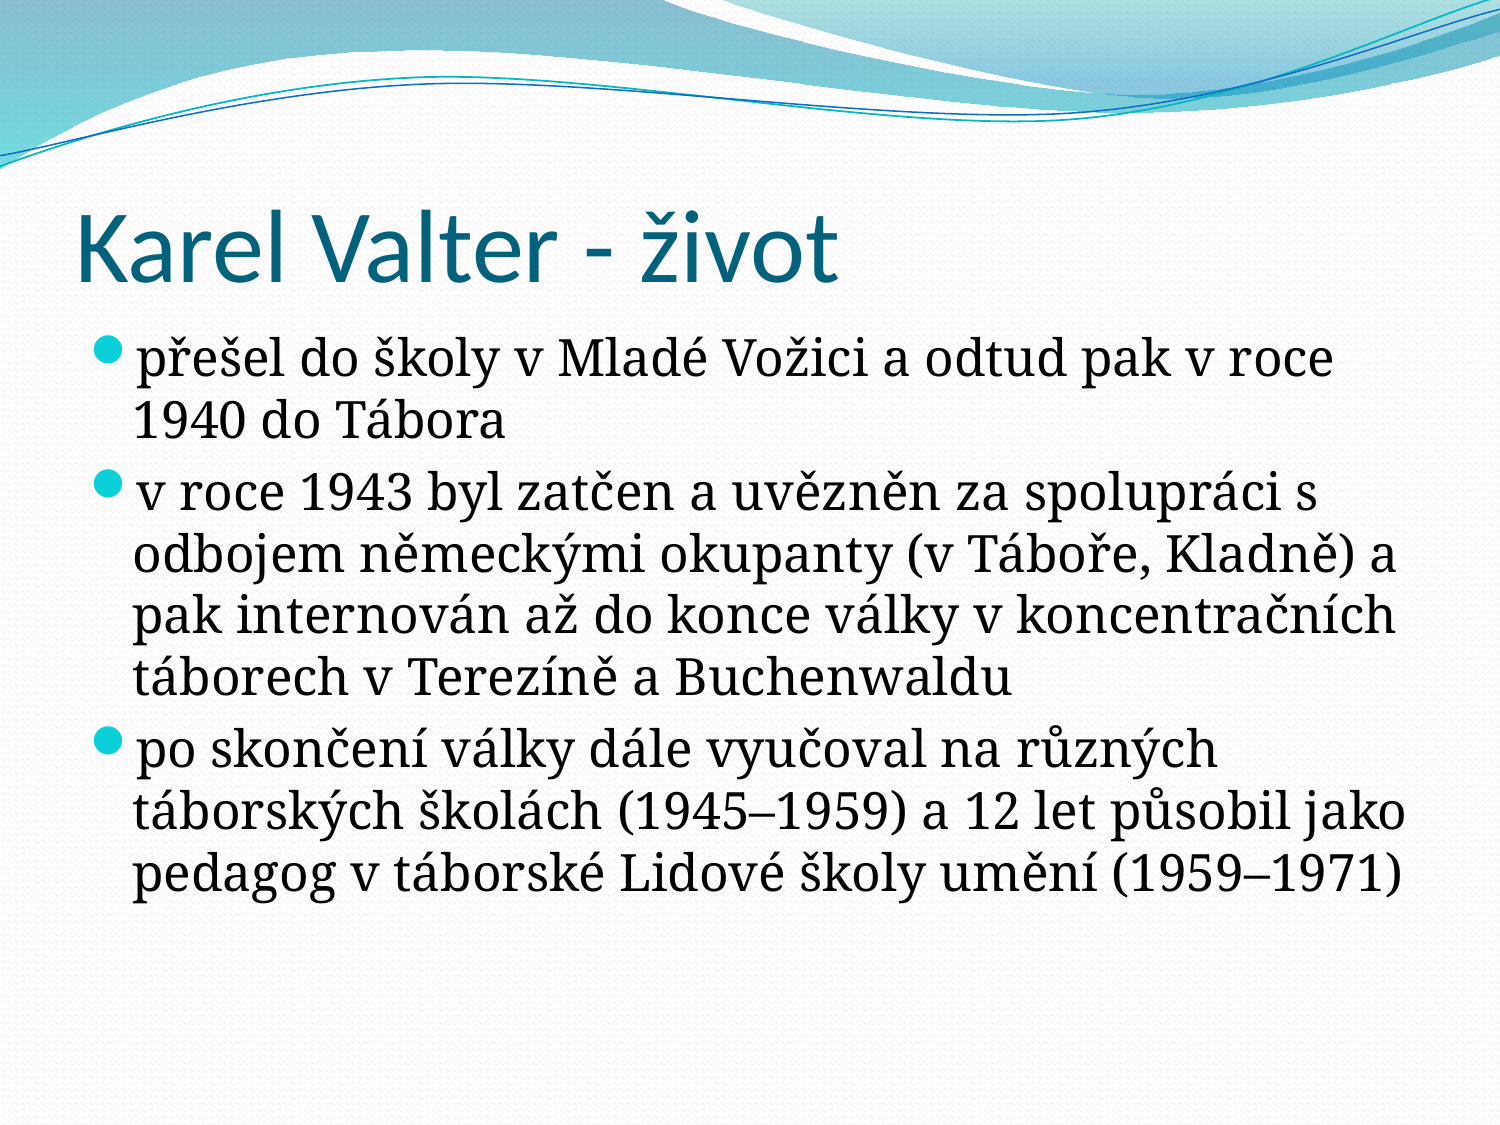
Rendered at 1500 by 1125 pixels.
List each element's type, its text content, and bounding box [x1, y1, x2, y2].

title Karel Valter - život [75, 115, 1425, 303]
list přešel do školy v Mladé Vožici a odtud pak v roce 1940 do Tábora v roce 1943 byl zatčen a uvězněn za spolupráci s odbojem německými okupanty (v Táboře, Kladně) a pak internován až do konce války v koncentračních táborech v Terezíně a Buchenwaldu po skončení války dále vyučoval na různých táborských školách (1945–1959) a 12 let působil jako pedagog v táborské Lidové školy umění (1959–1971) [75, 317, 1425, 1038]
